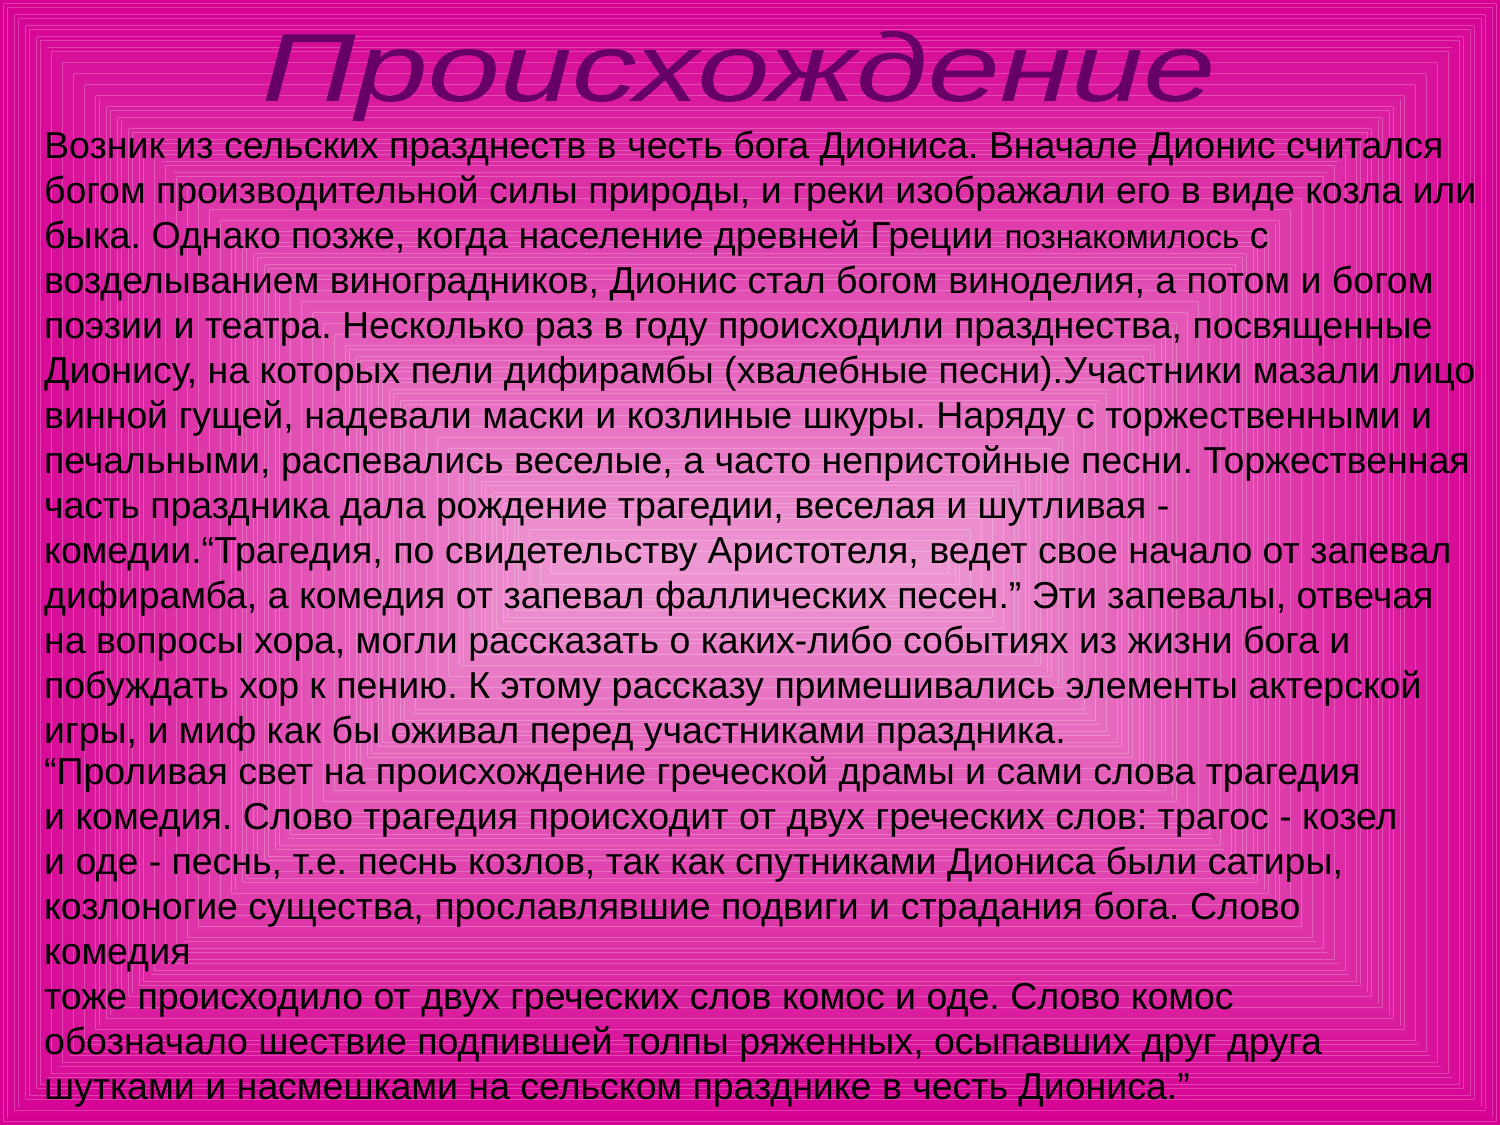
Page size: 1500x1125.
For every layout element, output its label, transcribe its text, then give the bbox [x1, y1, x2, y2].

text_box “Проливая свет на происхождение греческой драмы и сами слова трагедия и комедия. Слово трагедия происходит от двух греческих слов: трагос - козел и оде - песнь, т.е. песнь козлов, так как спутниками Диониса были сатиры, козлоногие существа, прославлявшие подвиги и страдания бога. Слово комедия тоже происходило от двух греческих слов комос и оде. Слово комос обозначало шествие подпившей толпы ряженных, осыпавших друг друга шутками и насмешками на сельском празднике в честь Диониса.” [29, 739, 1471, 1115]
text_box Возник из сельских празднеств в честь бога Диониса. Вначале Дионис считался богом производительной силы природы, и греки изображали его в виде козла или быка. Однако позже, когда население древней Греции познакомилось с возделыванием виноградников, Дионис стал богом виноделия, а потом и богом поэзии и театра. Несколько раз в году происходили празднества, посвященные Дионису, на которых пели дифирамбы (хвалебные песни).Участники мазали лицо винной гущей, надевали маски и козлиные шкуры. Наряду с торжественными и печальными, распевались веселые, а часто непристойные песни. Торжественная часть праздника дала рождение трагедии, веселая и шутливая - комедии.“Трагедия, по свидетельству Аристотеля, ведет свое начало от запевал дифирамба, а комедия от запевал фаллических песен.” Эти запевалы, отвечая на вопросы хора, могли рассказать о каких-либо событиях из жизни бога и побуждать хор к пению. К этому рассказу примешивались элементы актерской игры, и миф как бы оживал перед участниками праздника. [29, 114, 1500, 759]
